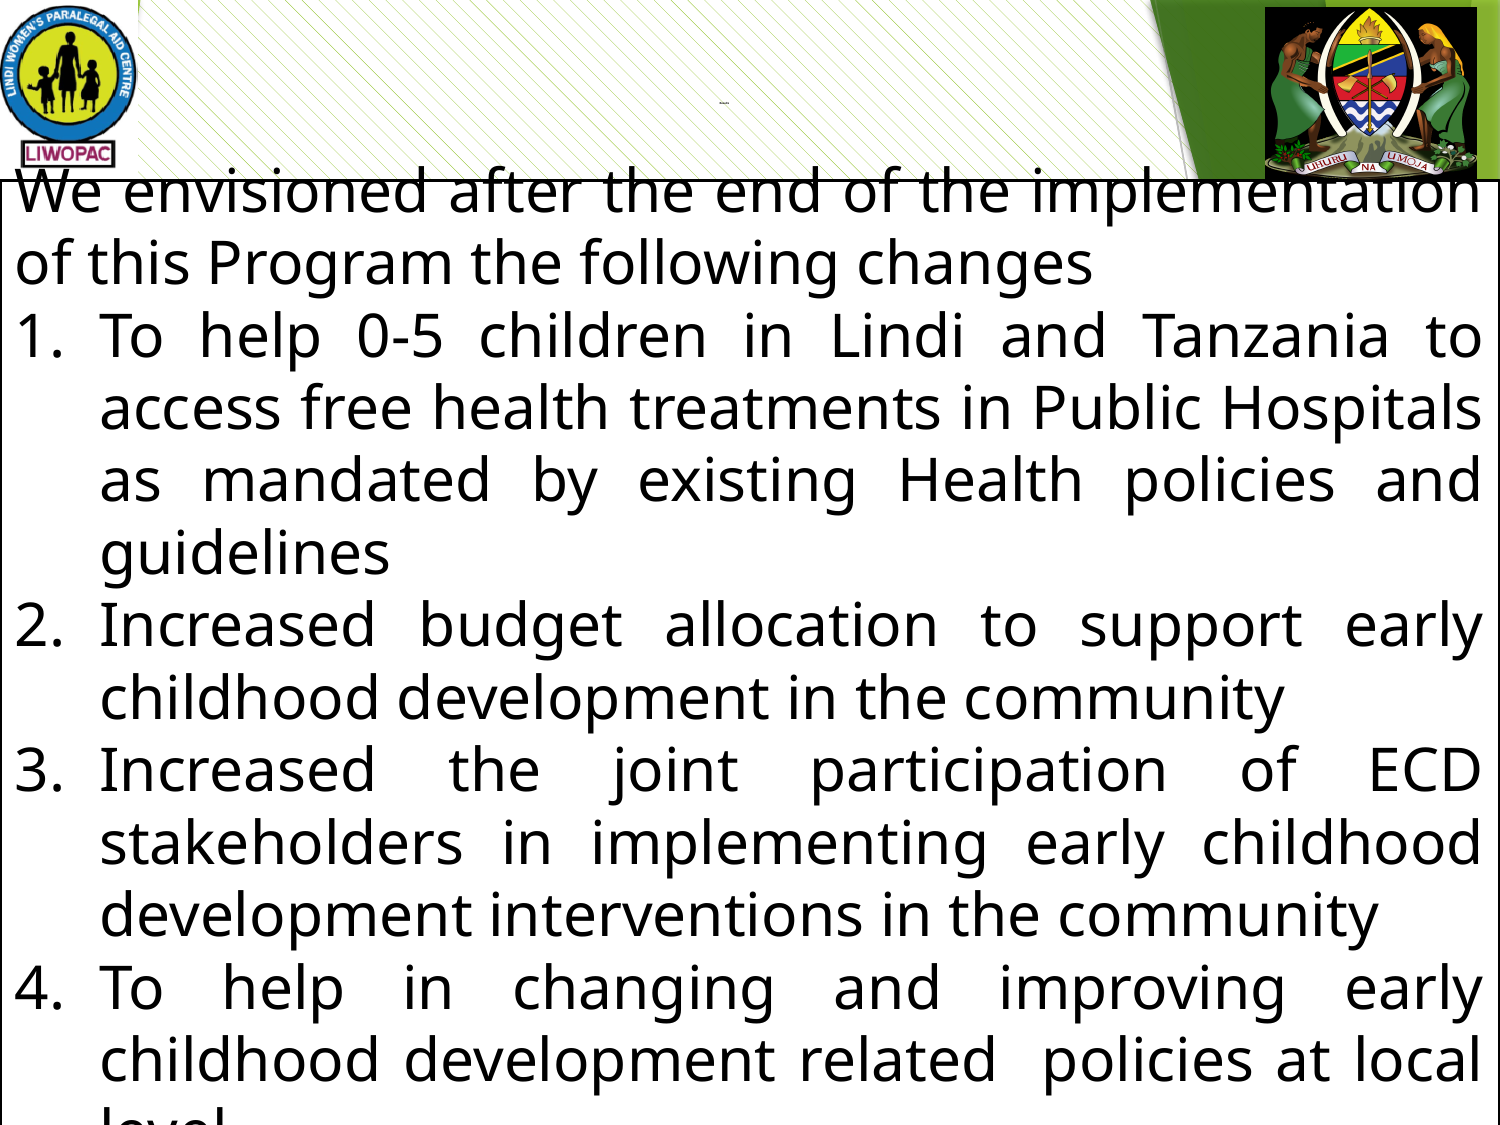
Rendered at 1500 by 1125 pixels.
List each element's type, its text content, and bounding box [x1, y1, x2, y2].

picture [1264, 7, 1478, 181]
picture [0, 0, 138, 181]
title Results [237, 18, 1213, 113]
text_box We envisioned after the end of the implementation of this Program the following changes To help 0-5 children in Lindi and Tanzania to access free health treatments in Public Hospitals as mandated by existing Health policies and guidelines Increased budget allocation to support early childhood development in the community Increased the joint participation of ECD stakeholders in implementing early childhood development interventions in the community To help in changing and improving early childhood development related policies at local level. [0, 179, 1500, 1125]
subtitle [141, 162, 1260, 179]
